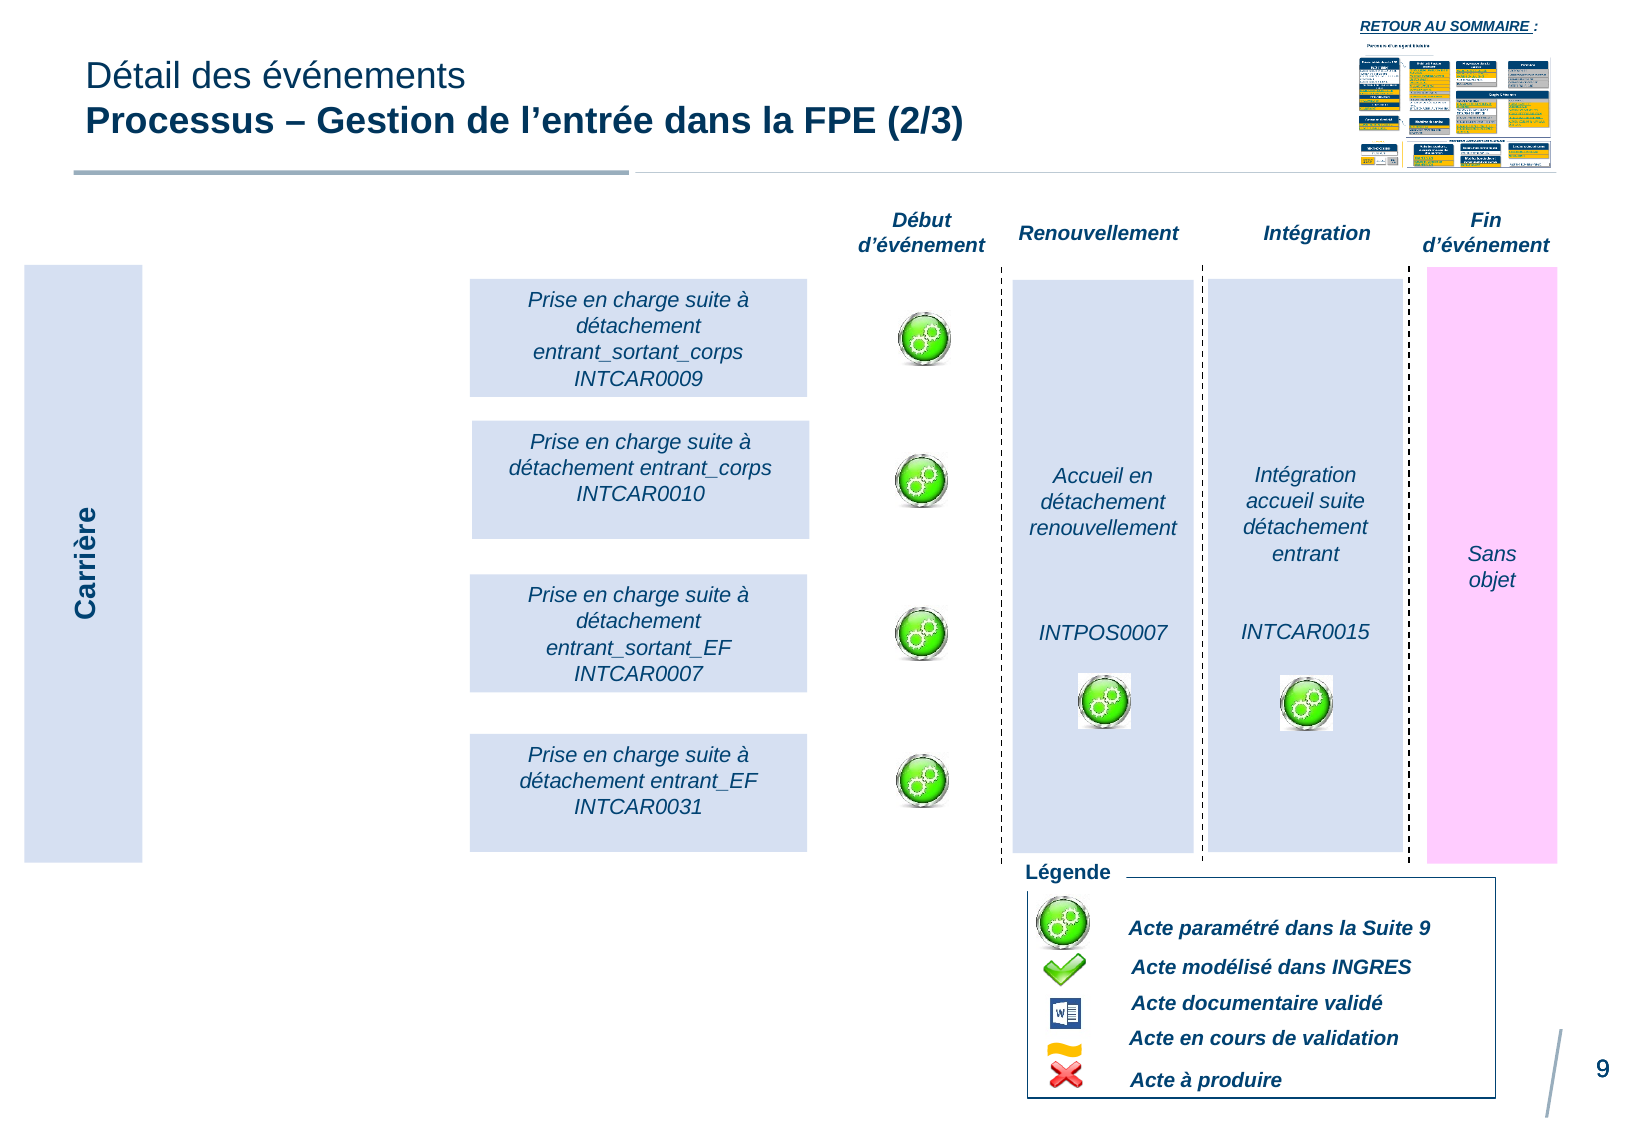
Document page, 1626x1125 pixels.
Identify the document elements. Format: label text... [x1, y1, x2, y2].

picture [898, 310, 951, 366]
picture [895, 605, 948, 661]
picture [1049, 1061, 1083, 1088]
picture [1078, 673, 1131, 729]
slide_number 9 [1516, 1044, 1625, 1121]
picture [895, 452, 948, 508]
picture [896, 752, 949, 808]
picture [1280, 675, 1333, 731]
picture [1359, 40, 1553, 168]
picture [1034, 894, 1095, 1043]
